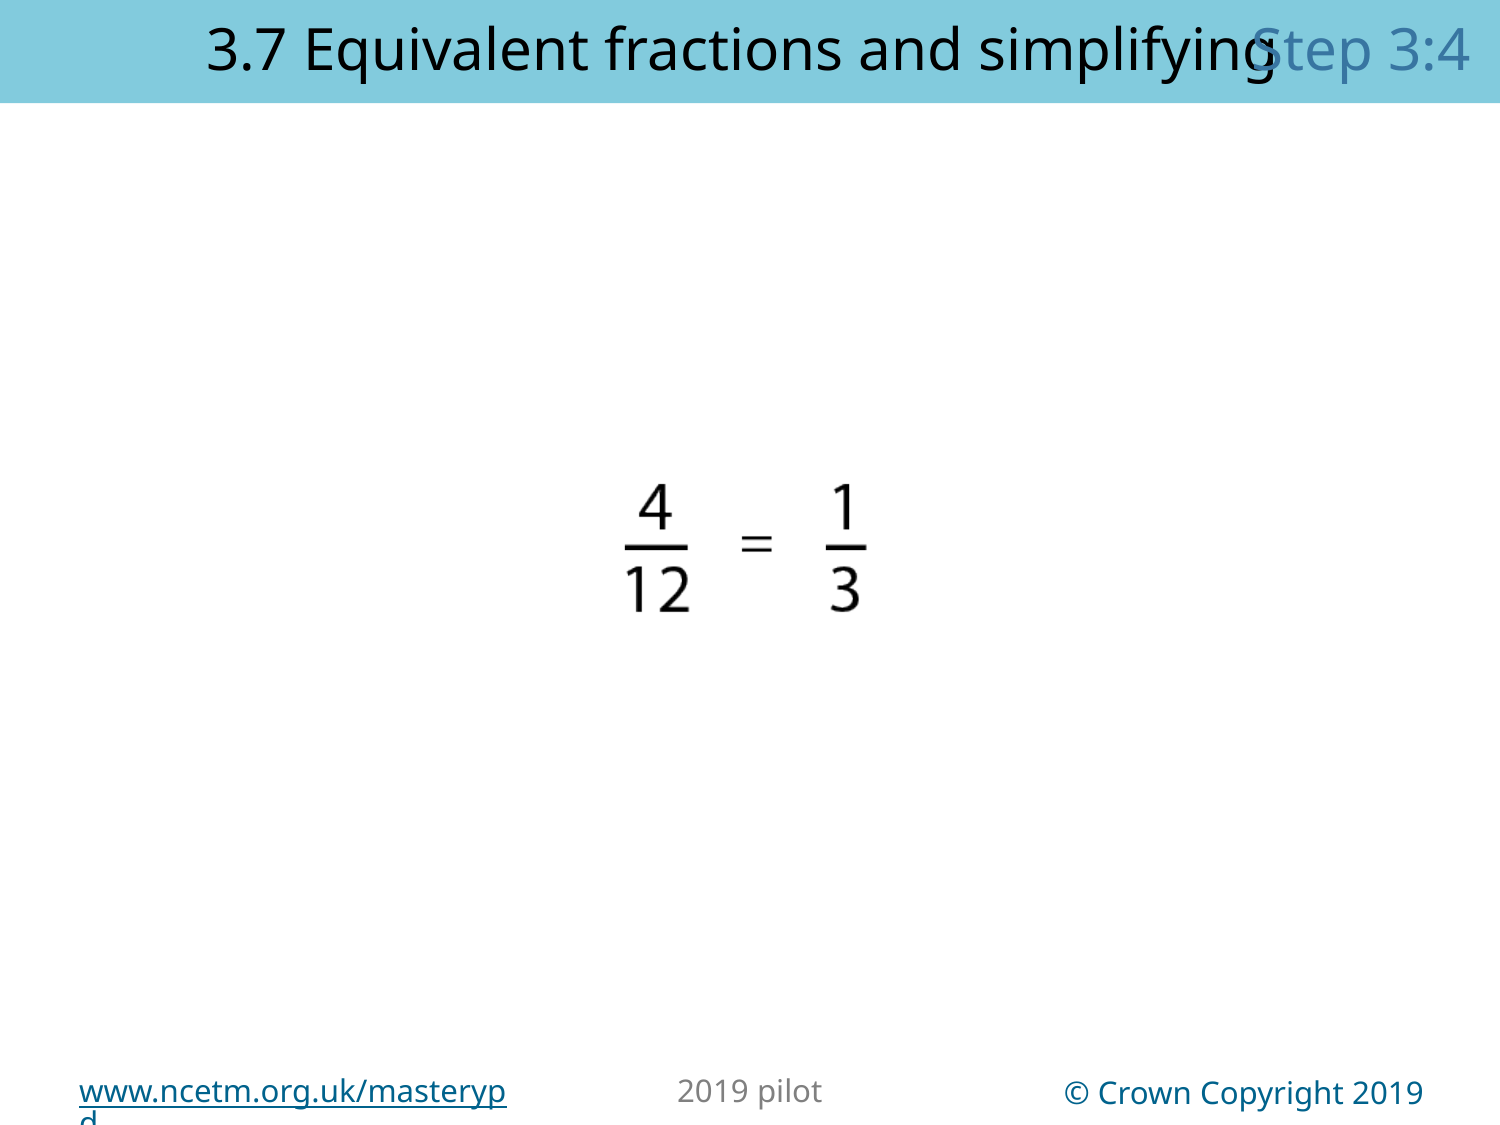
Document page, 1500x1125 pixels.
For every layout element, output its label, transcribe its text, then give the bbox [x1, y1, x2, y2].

picture [101, 321, 1399, 804]
list Step 3:4 [0, 0, 1500, 104]
